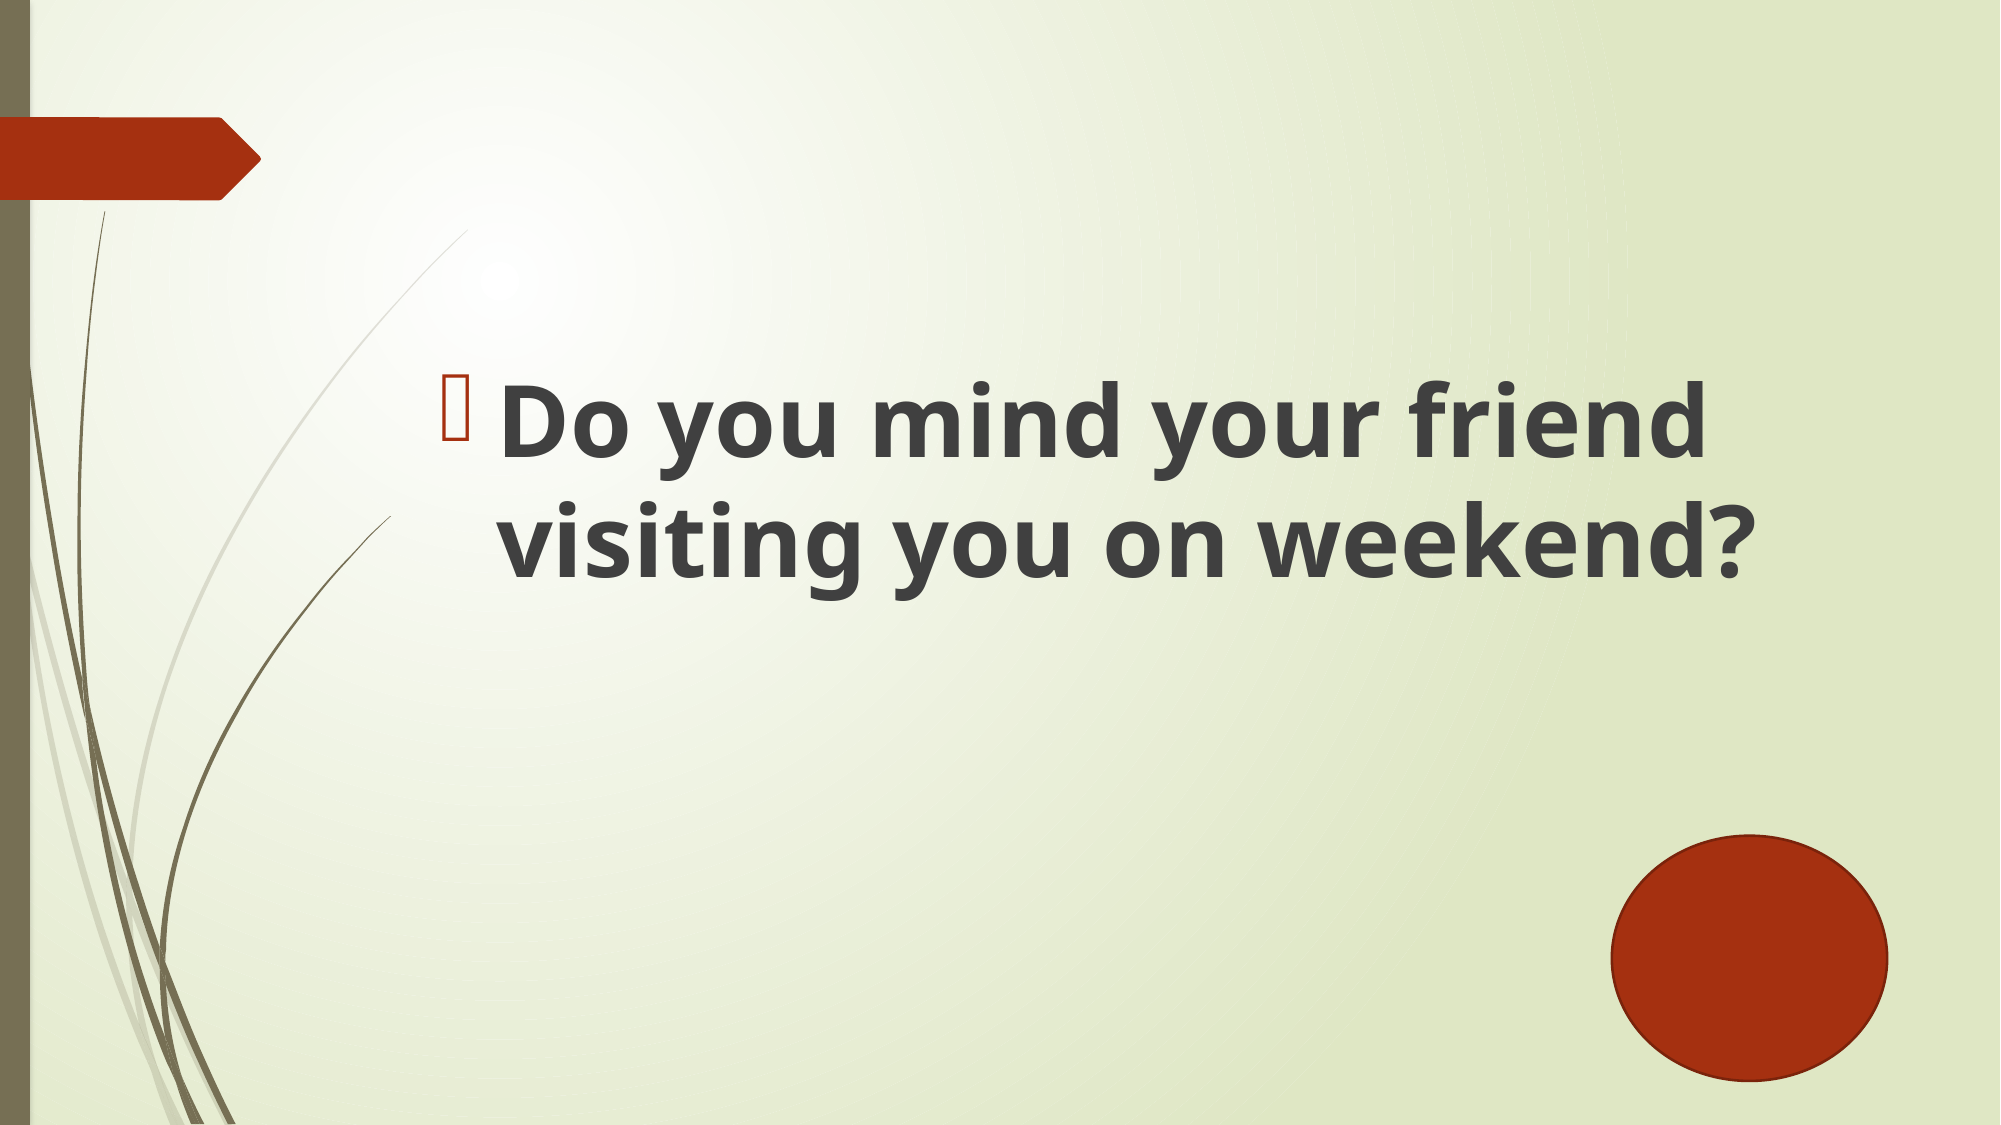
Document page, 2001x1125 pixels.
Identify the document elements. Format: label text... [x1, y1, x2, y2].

list Do you mind your friend visiting you on weekend? [424, 350, 1888, 970]
text_box [1610, 834, 1889, 1083]
